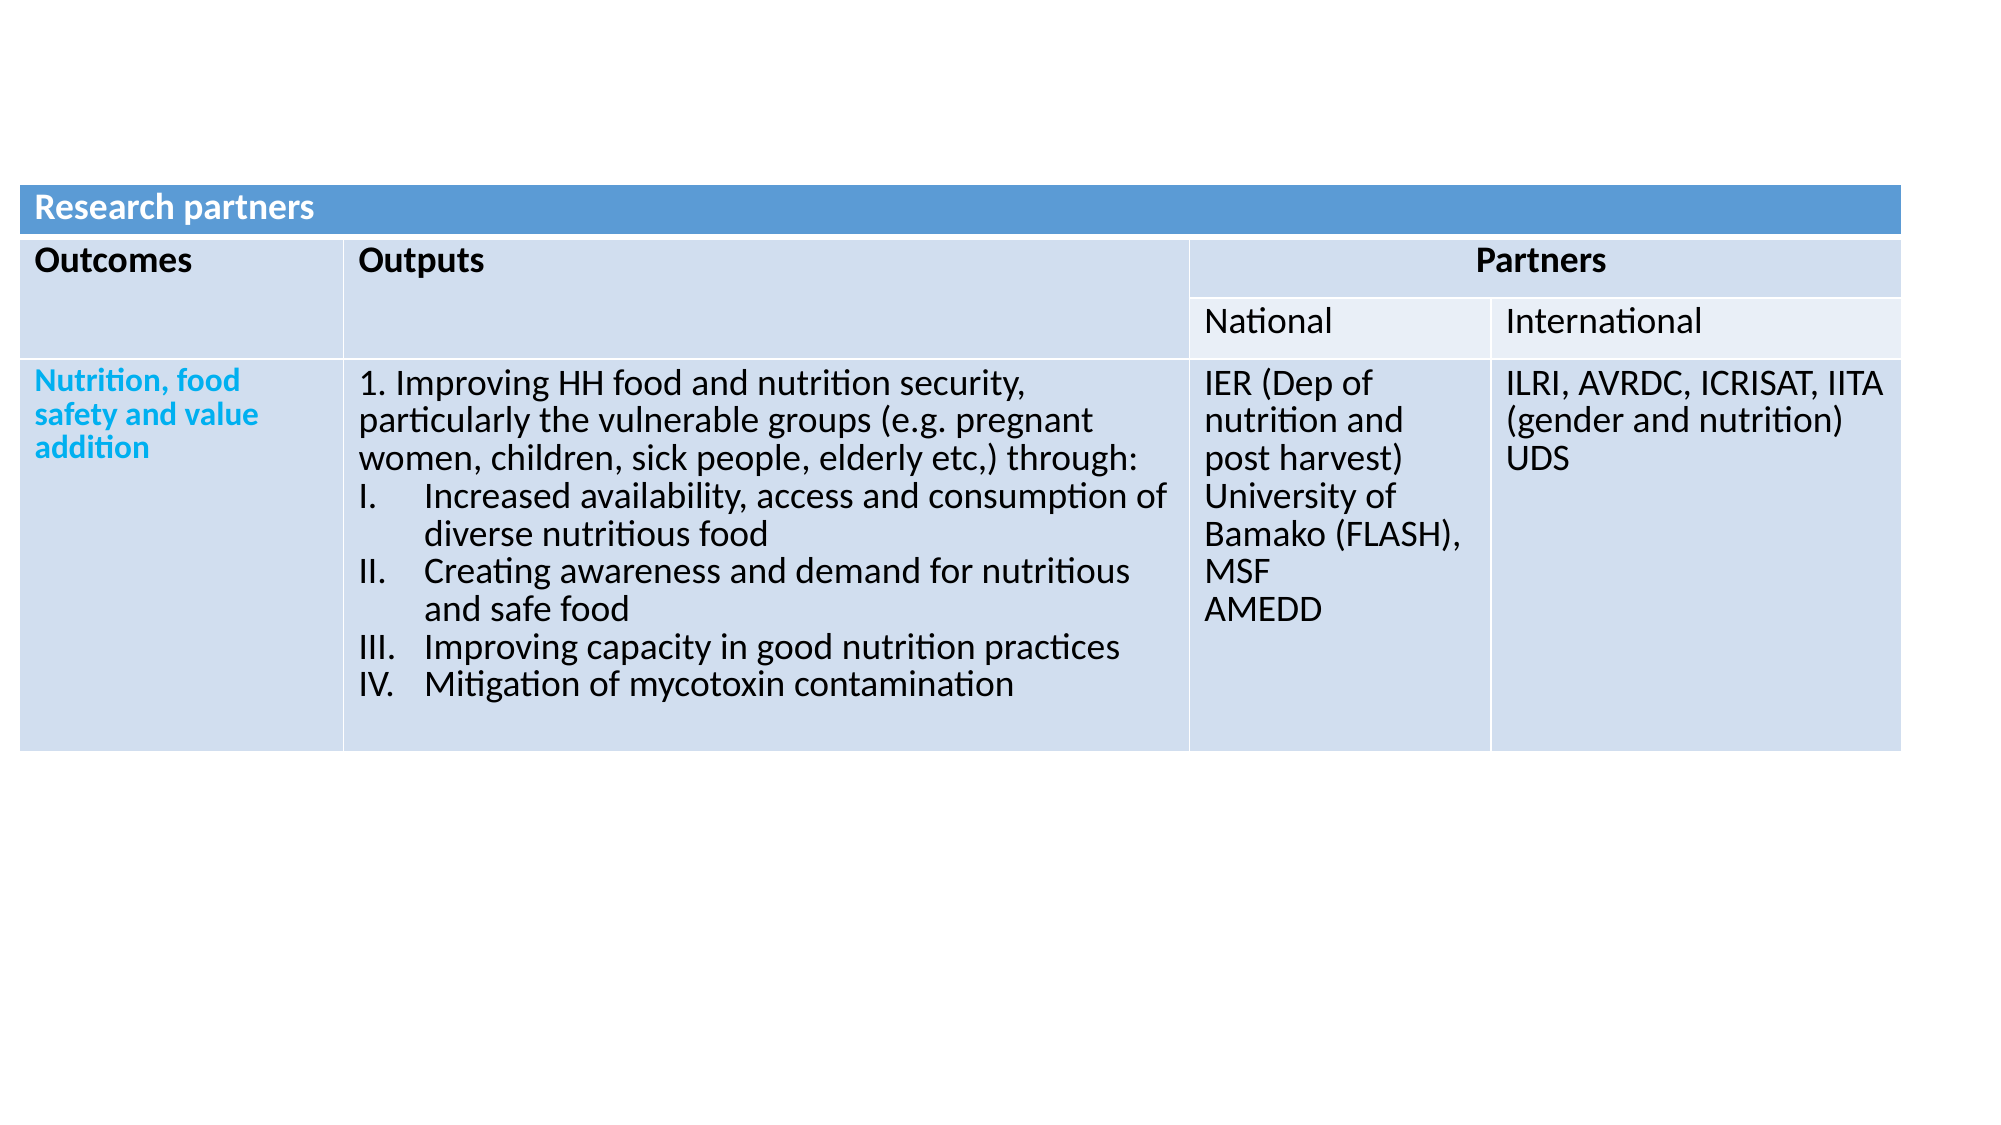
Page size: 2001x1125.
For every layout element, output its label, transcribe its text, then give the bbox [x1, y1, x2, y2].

table_cell Nutrition, food safety and value addition [20, 360, 343, 751]
table_cell Outputs [344, 240, 1189, 358]
table_cell Partners [1190, 240, 1901, 297]
table_cell Outcomes [20, 240, 343, 358]
table_header Research partners [20, 185, 1901, 234]
table_cell National [1190, 299, 1490, 358]
table_cell 1. Improving HH food and nutrition security, particularly the vulnerable groups (e.g. pregnant women, children, sick people, elderly etc,) through: Increased availability, access and consumption of diverse nutritious food Creating awareness and demand for nutritious and safe food Improving capacity in good nutrition practices Mitigation of mycotoxin contamination [344, 360, 1189, 751]
table_cell ILRI, AVRDC, ICRISAT, IITA (gender and nutrition) UDS [1492, 360, 1901, 751]
table_cell International [1492, 299, 1901, 358]
table_cell IER (Dep of nutrition and post harvest) University of Bamako (FLASH), MSF AMEDD [1190, 360, 1490, 751]
